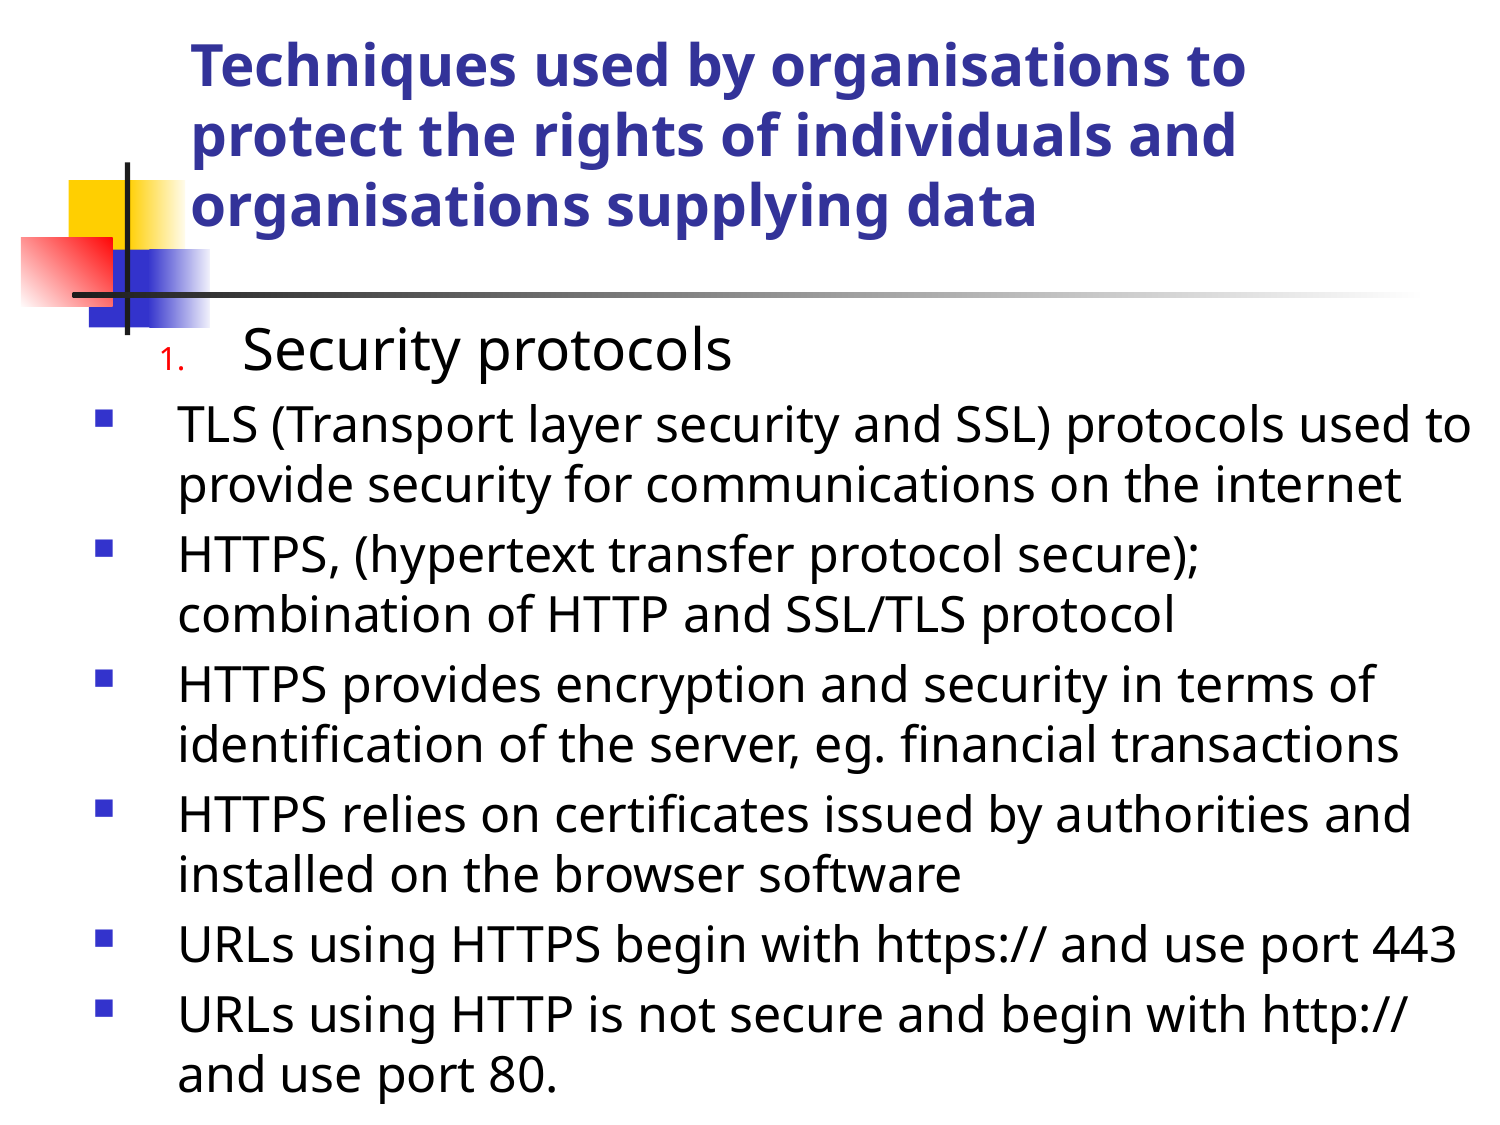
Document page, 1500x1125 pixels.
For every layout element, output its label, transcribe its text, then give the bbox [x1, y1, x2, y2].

title Techniques used by organisations to protect the rights of individuals and organisations supplying data [175, 34, 1442, 247]
list Security protocols TLS (Transport layer security and SSL) protocols used to provide security for communications on the internet HTTPS, (hypertext transfer protocol secure); combination of HTTP and SSL/TLS protocol HTTPS provides encryption and security in terms of identification of the server, eg. financial transactions HTTPS relies on certificates issued by authorities and installed on the browser software URLs using HTTPS begin with https:// and use port 443 URLs using HTTP is not secure and begin with http:// and use port 80. [77, 304, 1500, 1102]
